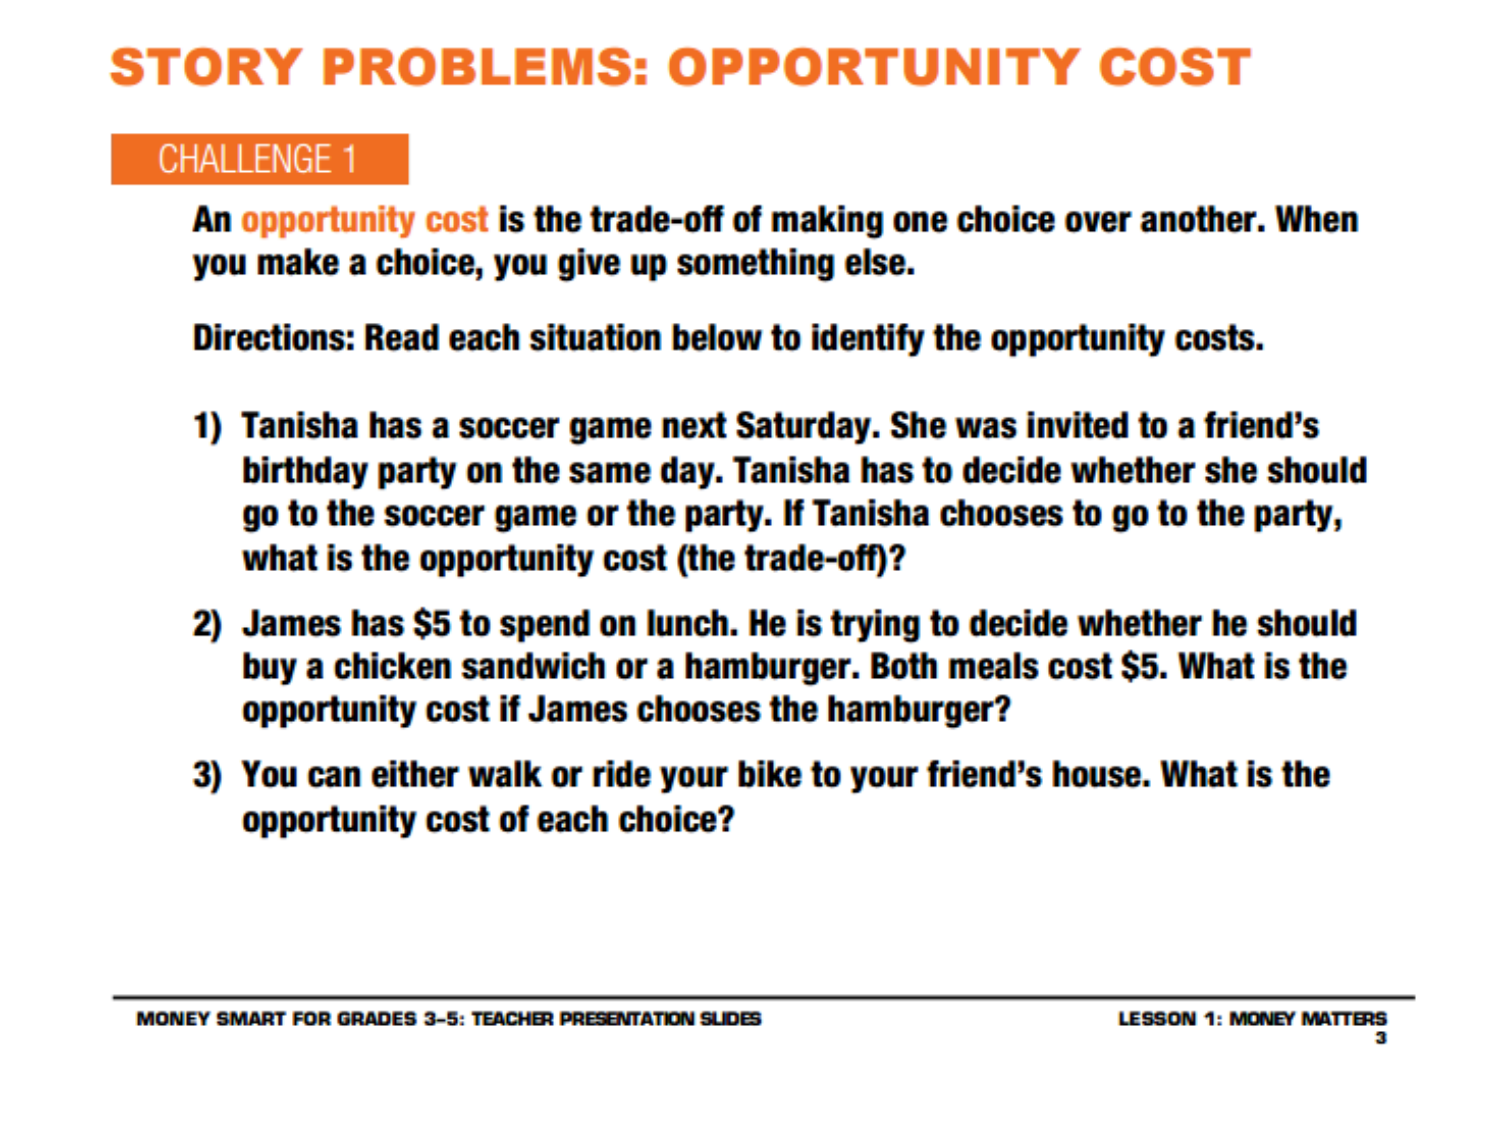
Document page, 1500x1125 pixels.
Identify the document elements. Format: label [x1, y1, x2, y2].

picture [74, 20, 1476, 1079]
